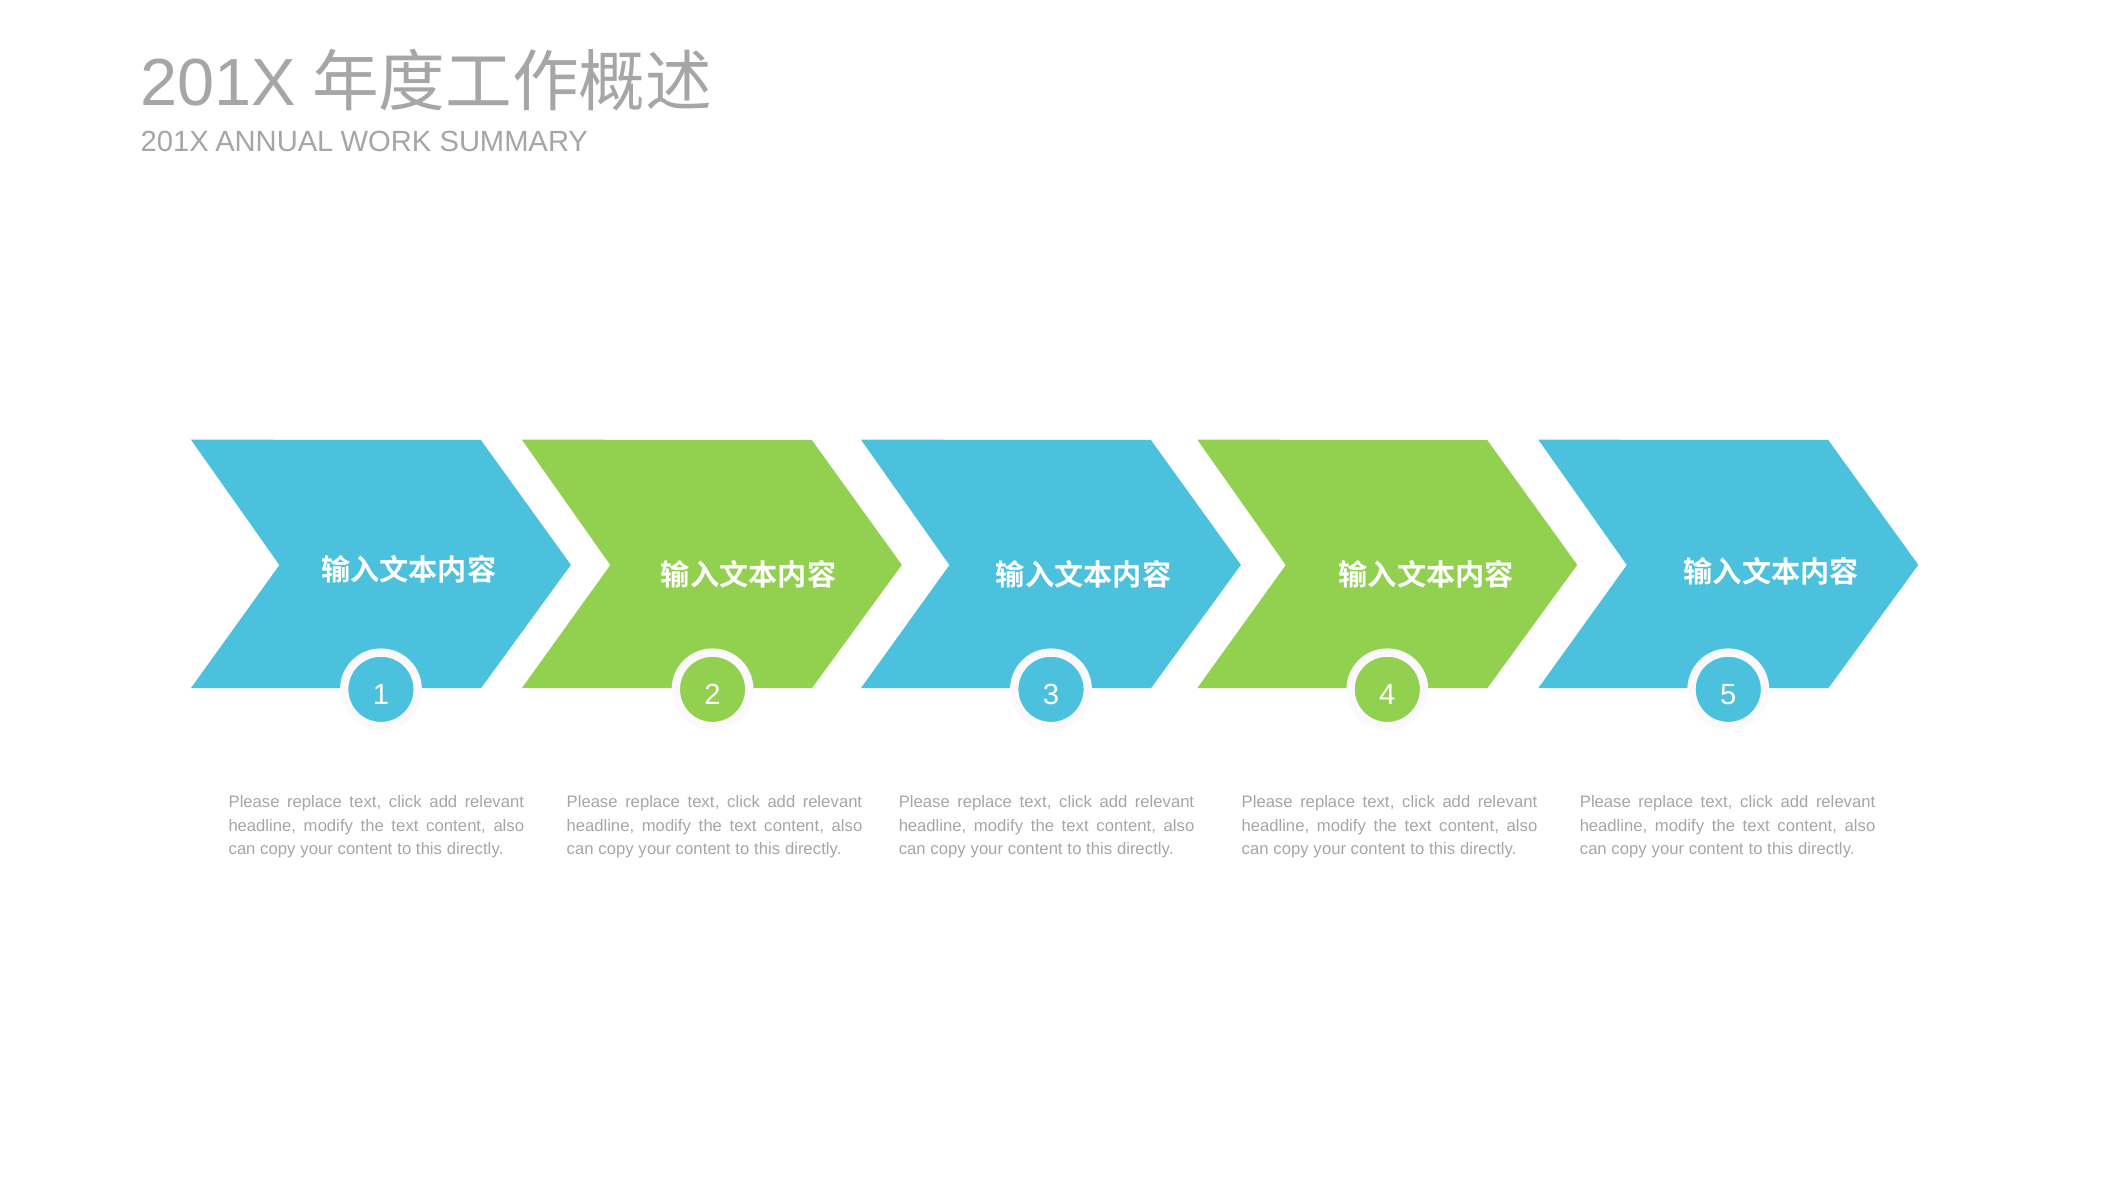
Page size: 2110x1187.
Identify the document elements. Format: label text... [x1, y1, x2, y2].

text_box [1350, 652, 1425, 727]
text_box Please replace text, click add relevant headline, modify the text content, also can copy your content to this directly. [898, 786, 1195, 859]
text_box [1538, 439, 1919, 689]
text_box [521, 439, 860, 689]
text_box Please replace text, click add relevant headline, modify the text content, also can copy your content to this directly. [1241, 786, 1538, 859]
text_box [1691, 652, 1766, 727]
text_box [860, 439, 1197, 689]
text_box Please replace text, click add relevant headline, modify the text content, also can copy your content to this directly. [228, 786, 525, 859]
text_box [1014, 652, 1088, 727]
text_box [190, 439, 521, 689]
text_box Please replace text, click add relevant headline, modify the text content, also can copy your content to this directly. [1579, 786, 1876, 859]
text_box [1197, 439, 1538, 689]
text_box 201X年度工作概述 [140, 38, 789, 119]
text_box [675, 652, 750, 727]
text_box Please replace text, click add relevant headline, modify the text content, also can copy your content to this directly. [566, 786, 863, 859]
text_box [344, 652, 418, 727]
text_box 201X ANNUAL WORK SUMMARY [140, 122, 602, 158]
